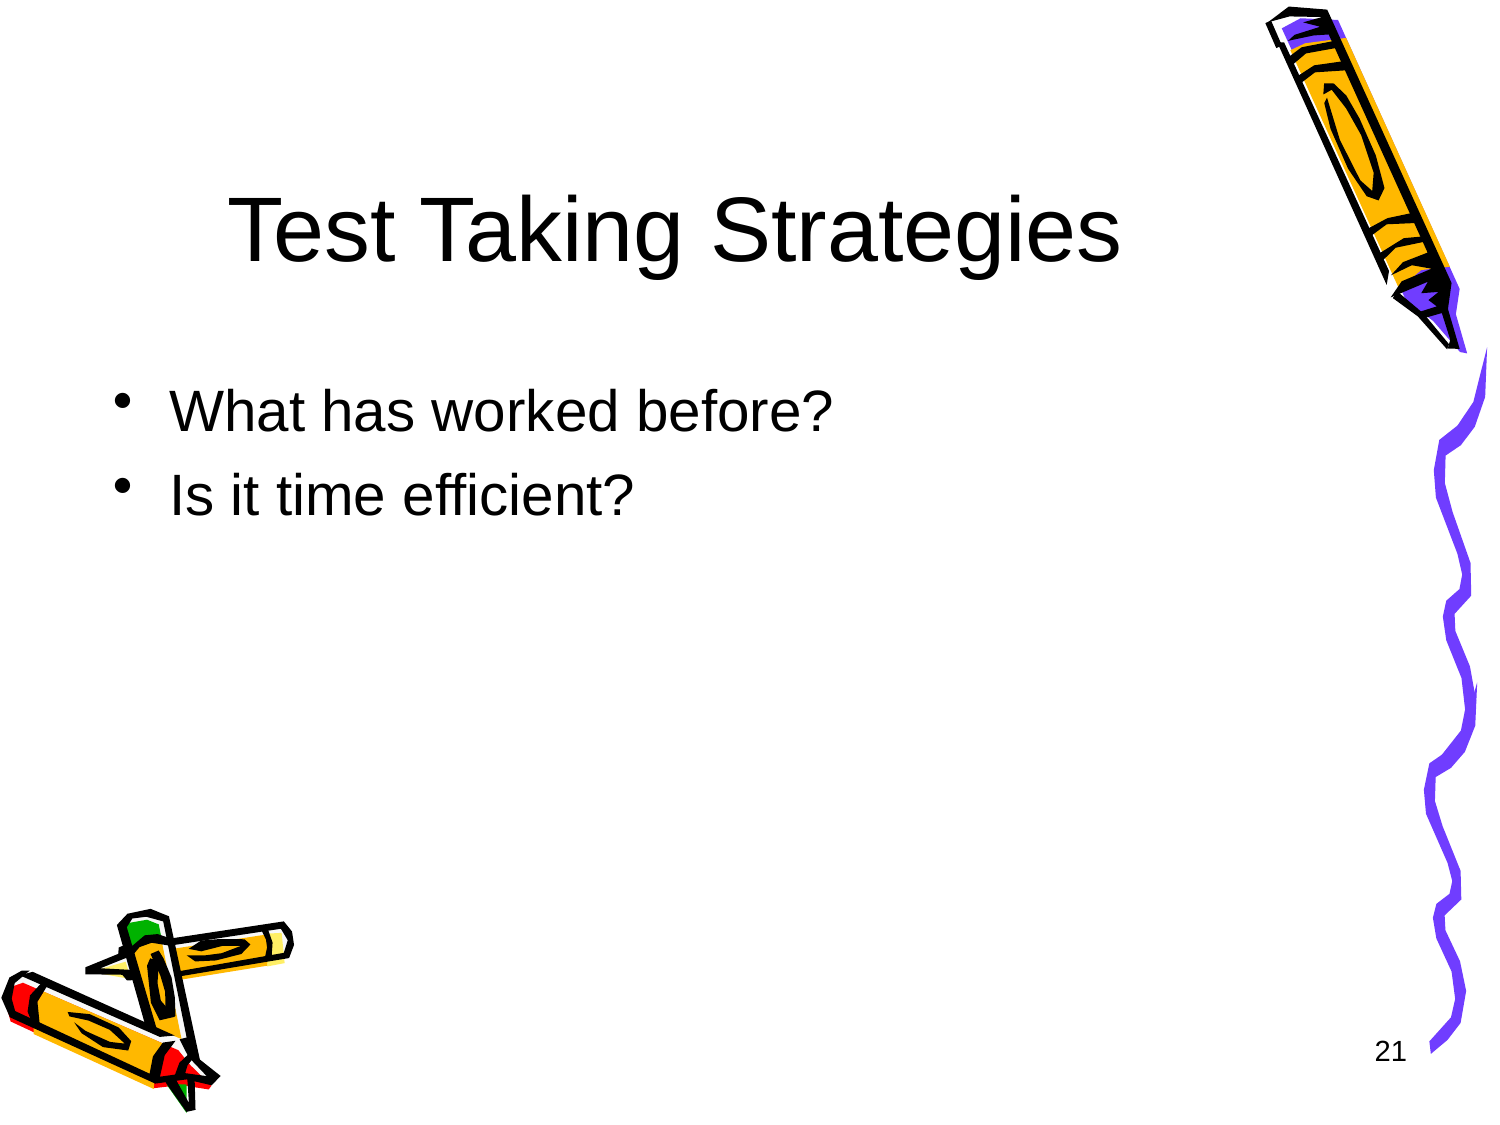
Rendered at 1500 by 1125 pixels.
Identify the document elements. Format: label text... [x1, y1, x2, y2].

title Test Taking Strategies [111, 0, 1241, 288]
slide_number 21 [1101, 1024, 1416, 1073]
list What has worked before? Is it time efficient? [104, 364, 1369, 1125]
